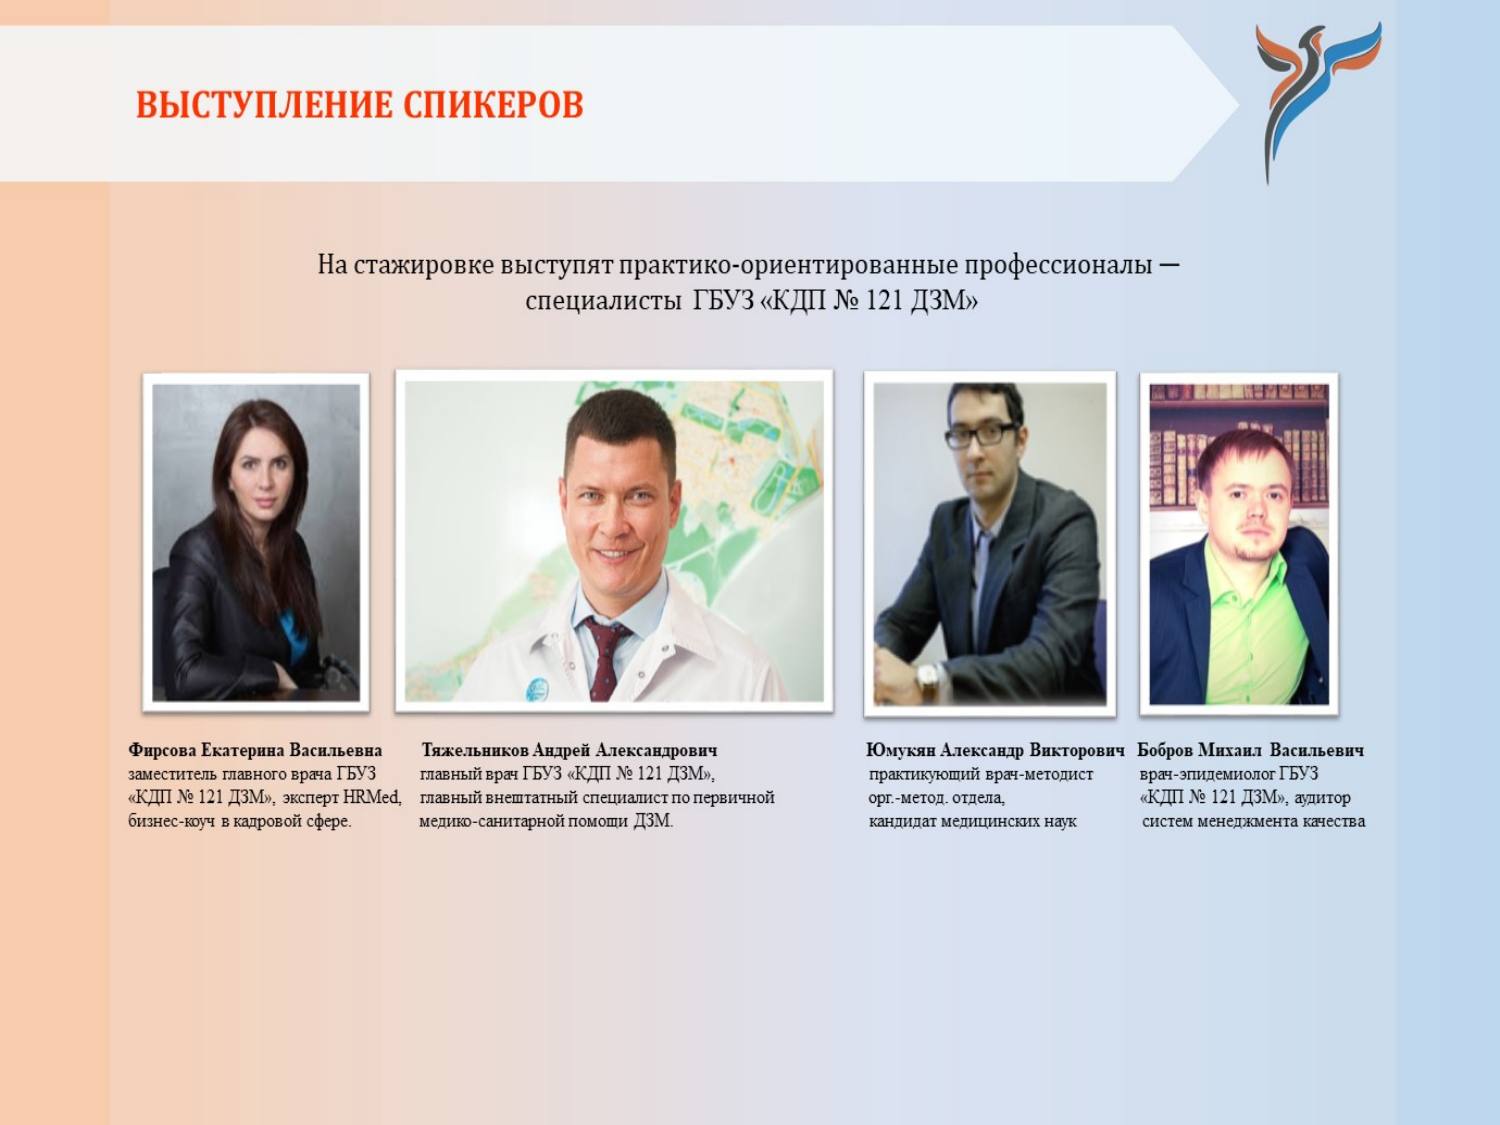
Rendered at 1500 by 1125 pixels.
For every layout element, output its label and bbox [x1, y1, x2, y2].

list [0, 0, 1500, 1125]
